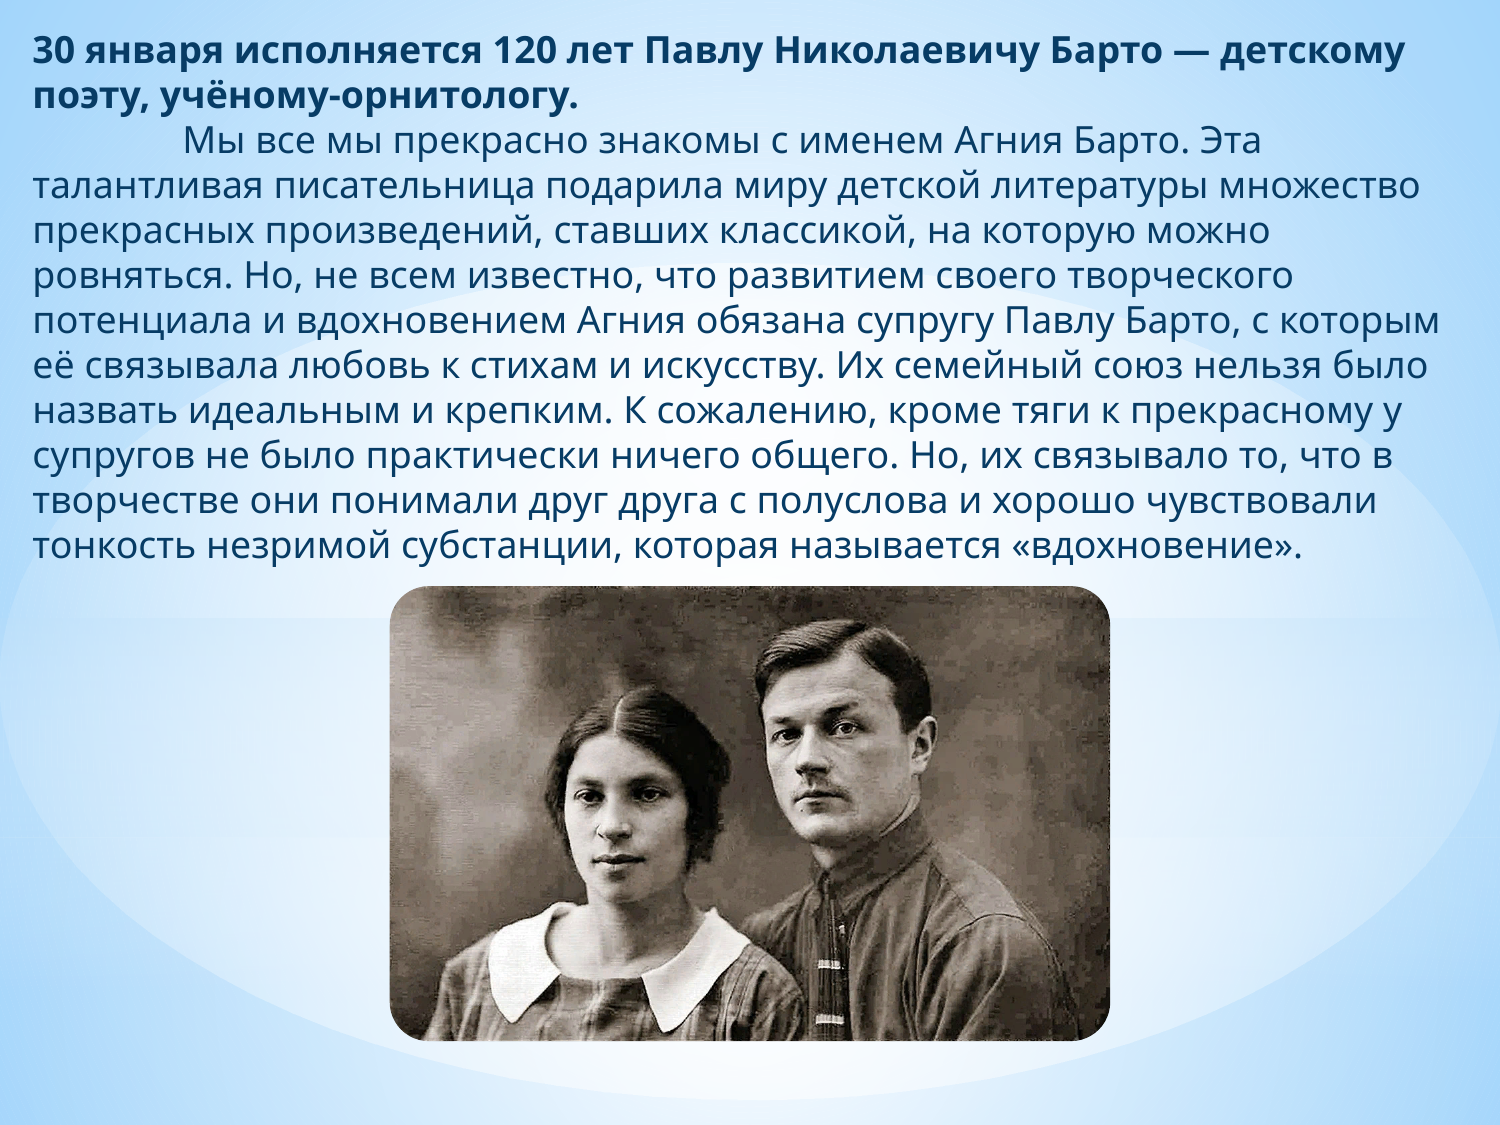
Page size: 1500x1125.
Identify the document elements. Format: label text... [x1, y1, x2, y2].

text_box 30 января исполняется 120 лет Павлу Николаевичу Барто — детскому поэту, учёному-орнитологу. Мы все мы прекрасно знакомы с именем Агния Барто. Эта талантливая писательница подарила миру детской литературы множество прекрасных произведений, ставших классикой, на которую можно ровняться. Но, не всем известно, что развитием своего творческого потенциала и вдохновением Агния обязана супругу Павлу Барто, с которым её связывала любовь к стихам и искусству. Их семейный союз нельзя было назвать идеальным и крепким. К сожалению, кроме тяги к прекрасному у супругов не было практически ничего общего. Но, их связывало то, что в творчестве они понимали друг друга с полуслова и хорошо чувствовали тонкость незримой субстанции, которая называется «вдохновение». [17, 19, 1483, 619]
picture [389, 585, 1111, 1042]
